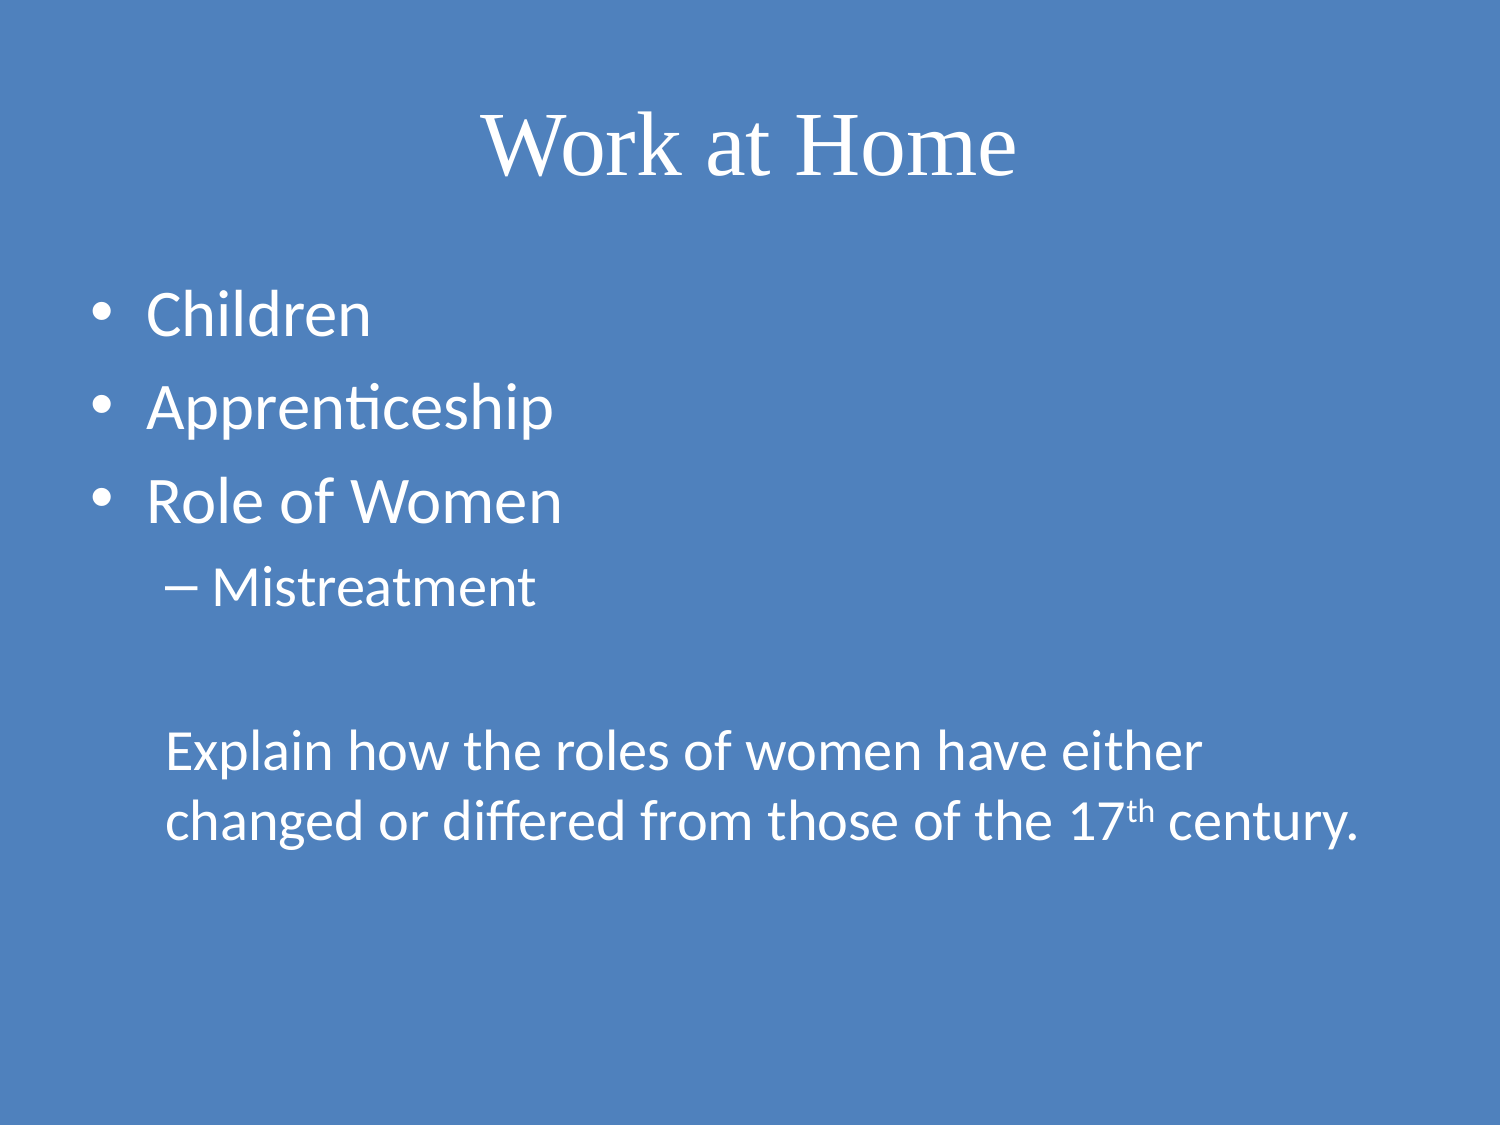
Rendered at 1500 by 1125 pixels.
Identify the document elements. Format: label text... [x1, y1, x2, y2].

title Work at Home [75, 45, 1425, 233]
list Children Apprenticeship Role of Women Mistreatment Explain how the roles of women have either changed or differed from those of the 17th century. [75, 262, 1425, 1005]
